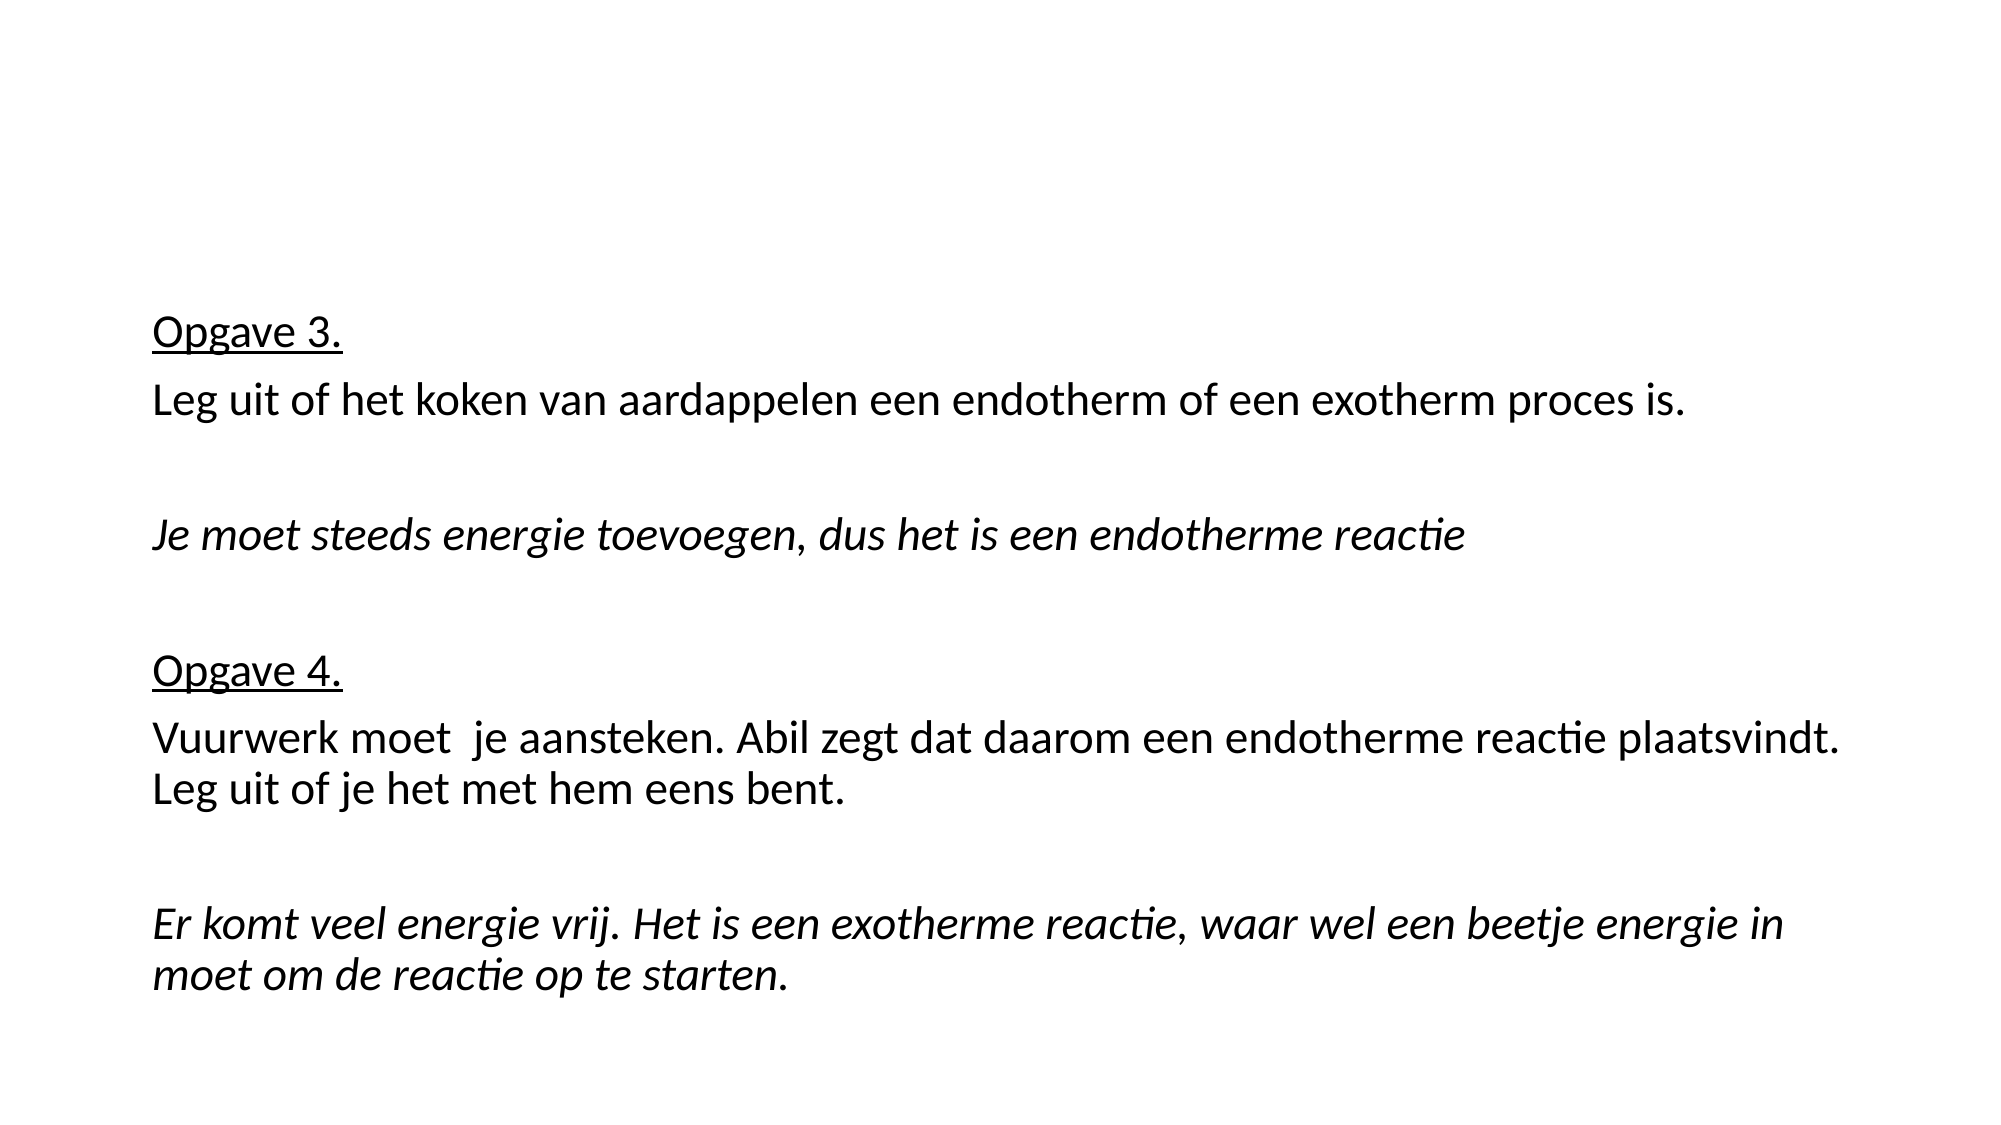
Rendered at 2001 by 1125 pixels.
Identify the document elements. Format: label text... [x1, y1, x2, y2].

list Opgave 3. Leg uit of het koken van aardappelen een endotherm of een exotherm proces is. Je moet steeds energie toevoegen, dus het is een endotherme reactie Opgave 4. Vuurwerk moet je aansteken. Abil zegt dat daarom een endotherme reactie plaatsvindt. Leg uit of je het met hem eens bent. Er komt veel energie vrij. Het is een exotherme reactie, waar wel een beetje energie in moet om de reactie op te starten. [137, 299, 1863, 1014]
